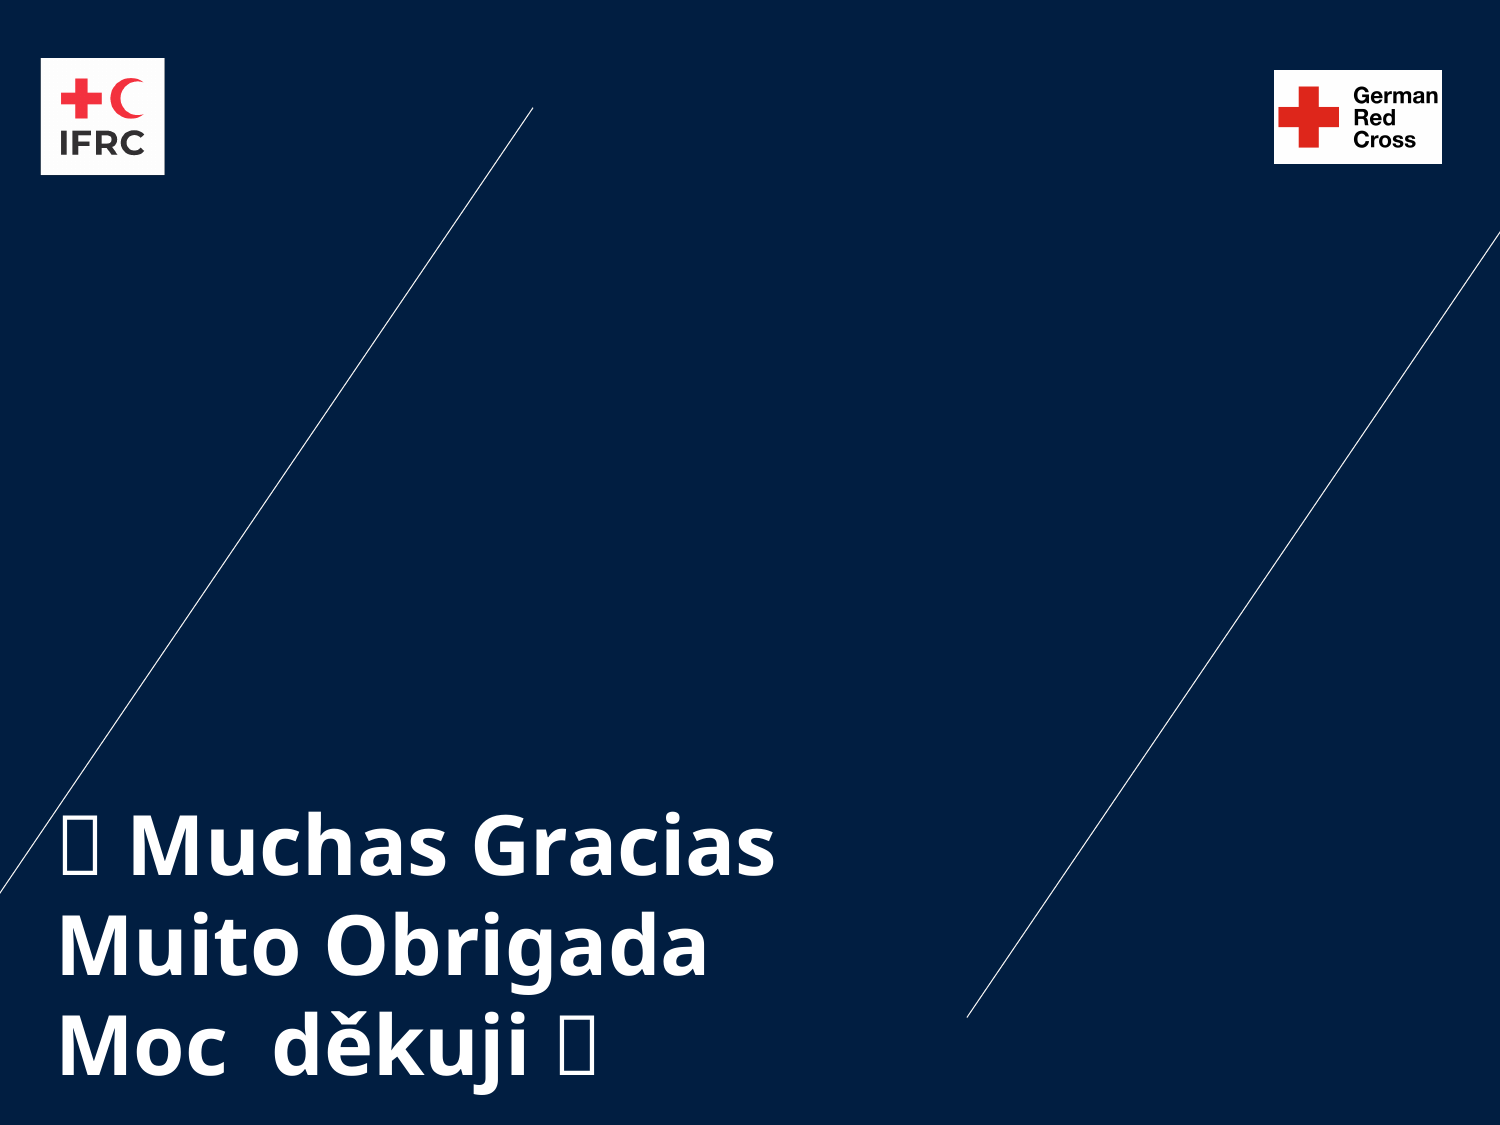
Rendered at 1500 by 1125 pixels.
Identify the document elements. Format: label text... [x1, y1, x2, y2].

list  Muchas Gracias Muito Obrigada Moc děkuji  [51, 788, 1271, 1125]
picture [0, 19, 205, 215]
picture [1274, 70, 1442, 164]
